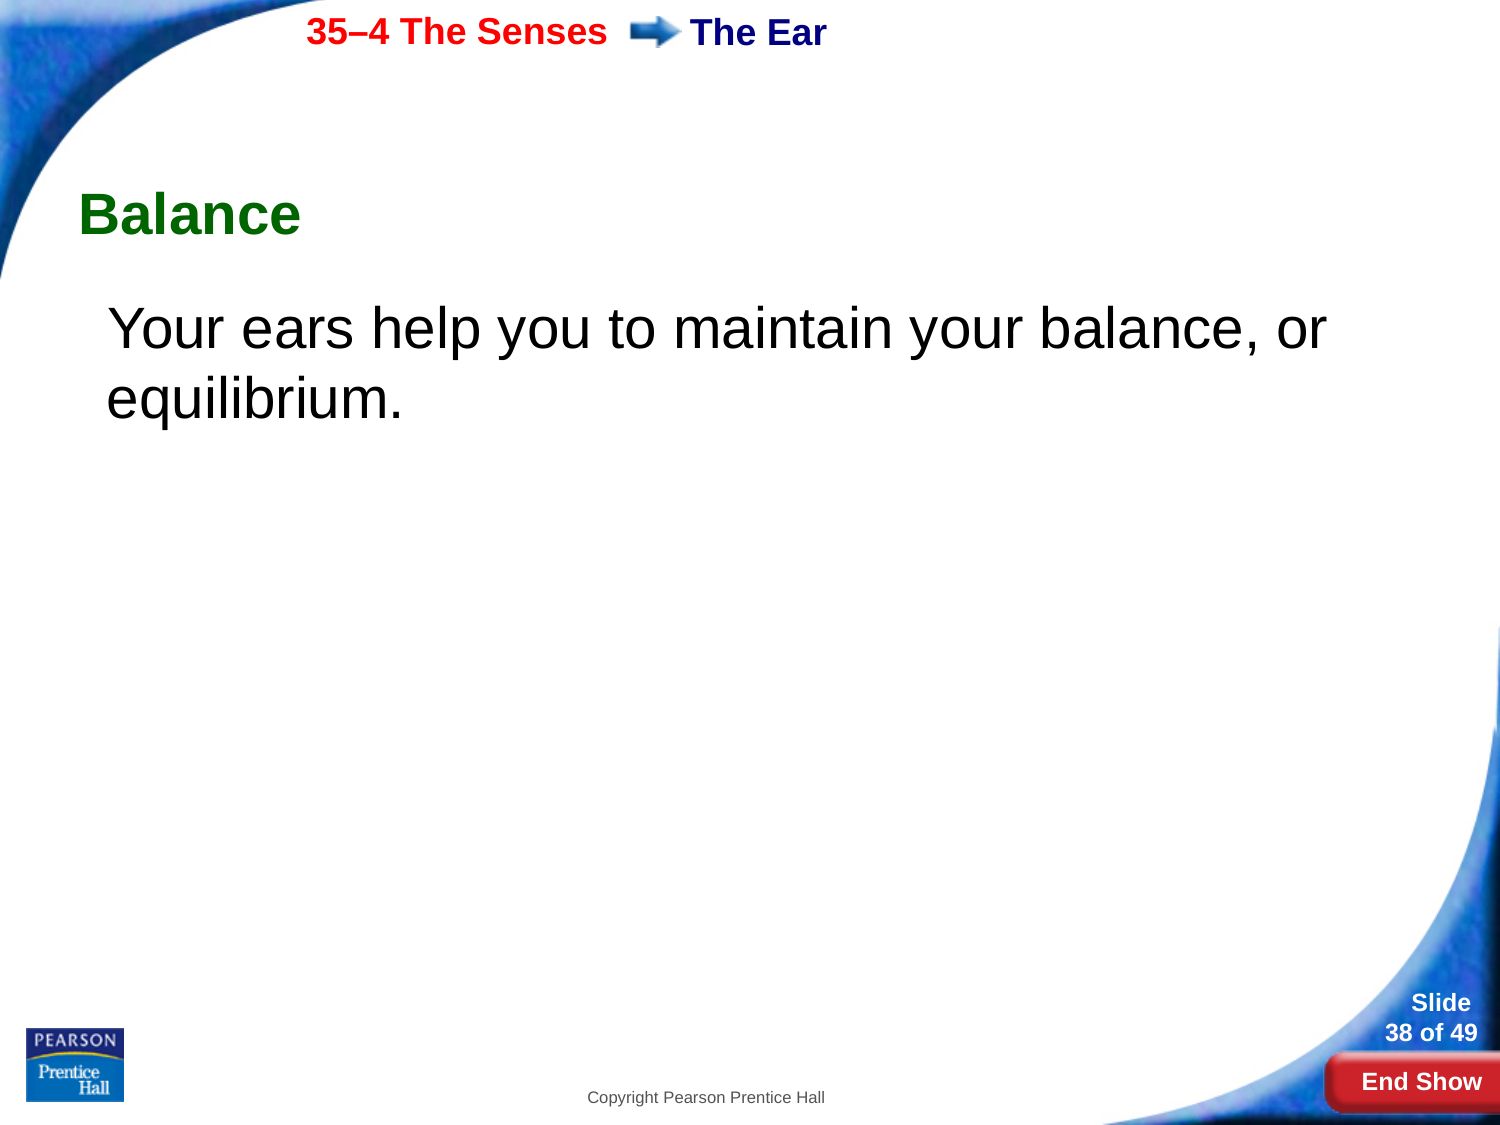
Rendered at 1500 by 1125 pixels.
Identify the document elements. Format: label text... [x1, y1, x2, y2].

list Balance Your ears help you to maintain your balance, or equilibrium. [44, 179, 1448, 976]
title The Ear [674, 0, 1344, 76]
footer Copyright Pearson Prentice Hall [468, 1078, 945, 1105]
picture [0, 0, 1500, 1125]
